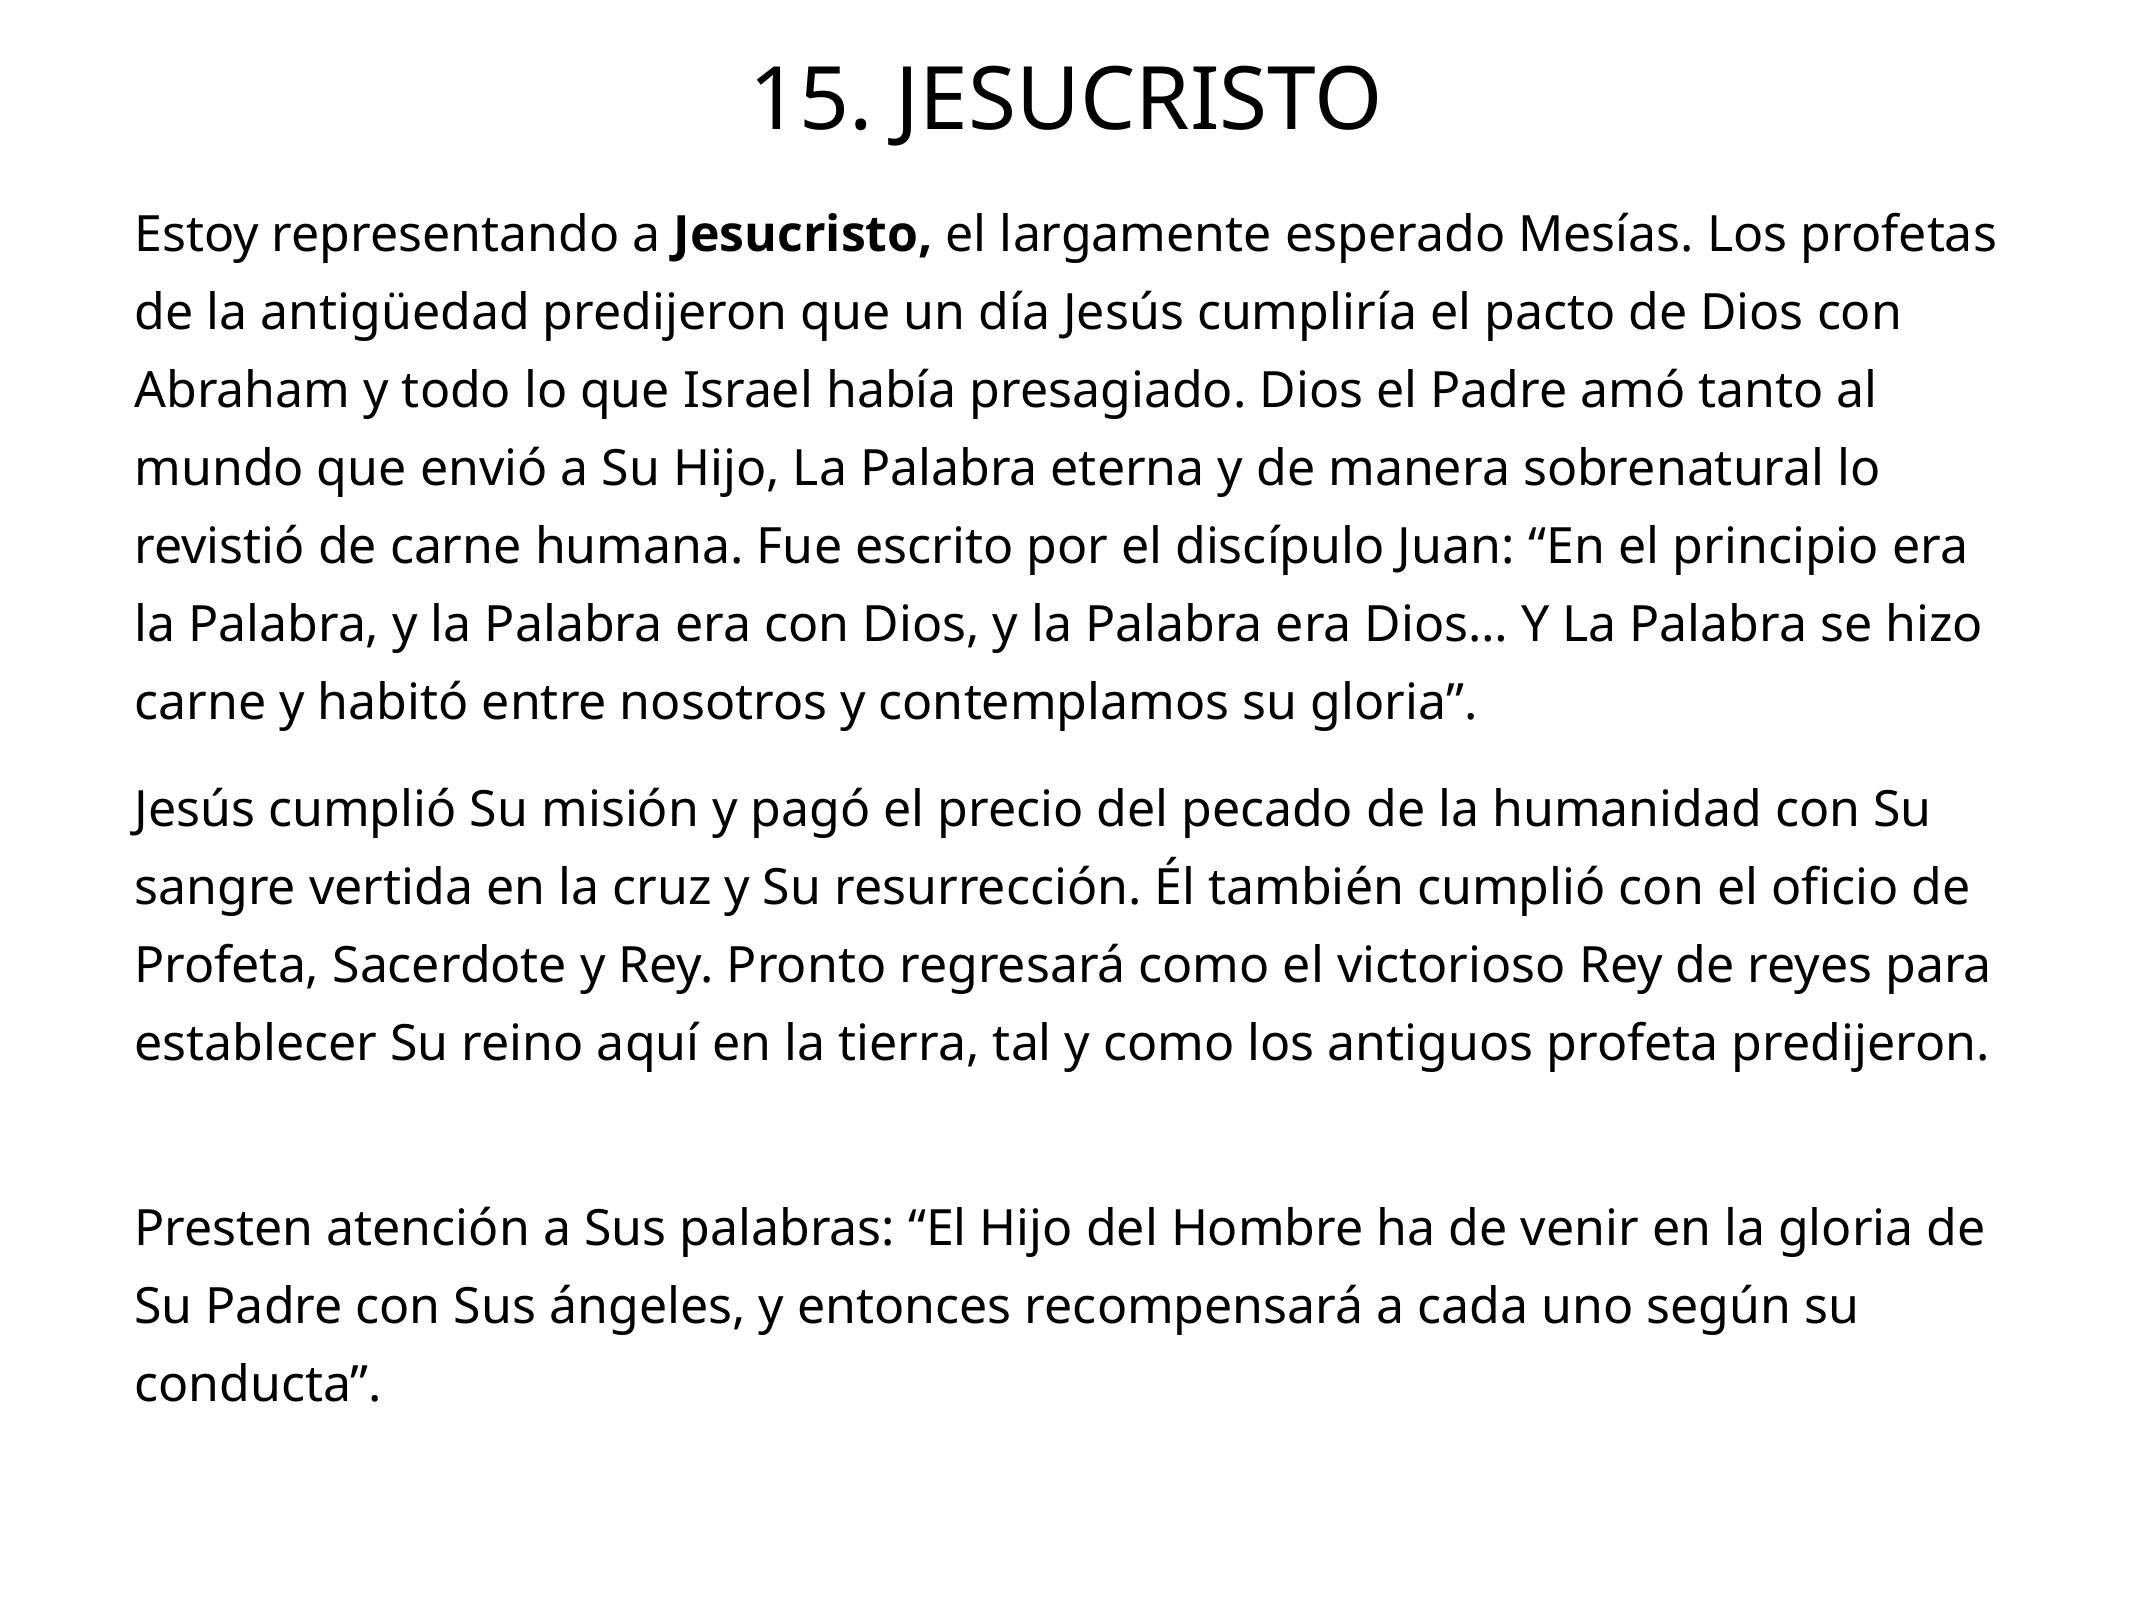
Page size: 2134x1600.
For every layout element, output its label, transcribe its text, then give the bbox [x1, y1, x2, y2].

text_box 15. JESUCRISTO [608, 38, 1525, 152]
text_box Estoy representando a Jesucristo, el largamente esperado Mesías. Los profetas de la antigüedad predijeron que un día Jesús cumpliría el pacto de Dios con Abraham y todo lo que Israel había presagiado. Dios el Padre amó tanto al mundo que envió a Su Hijo, La Palabra eterna y de manera sobrenatural lo revistió de carne humana. Fue escrito por el discípulo Juan: “En el principio era la Palabra, y la Palabra era con Dios, y la Palabra era Dios… Y La Palabra se hizo carne y habitó entre nosotros y contemplamos su gloria”. Jesús cumplió Su misión y pagó el precio del pecado de la humanidad con Su sangre vertida en la cruz y Su resurrección. Él también cumplió con el oficio de Profeta, Sacerdote y Rey. Pronto regresará como el victorioso Rey de reyes para establecer Su reino aquí en la tierra, tal y como los antiguos profeta predijeron. Presten atención a Sus palabras: “El Hijo del Hombre ha de venir en la gloria de Su Padre con Sus ángeles, y entonces recompensará a cada uno según su conducta”. [129, 179, 2004, 1416]
